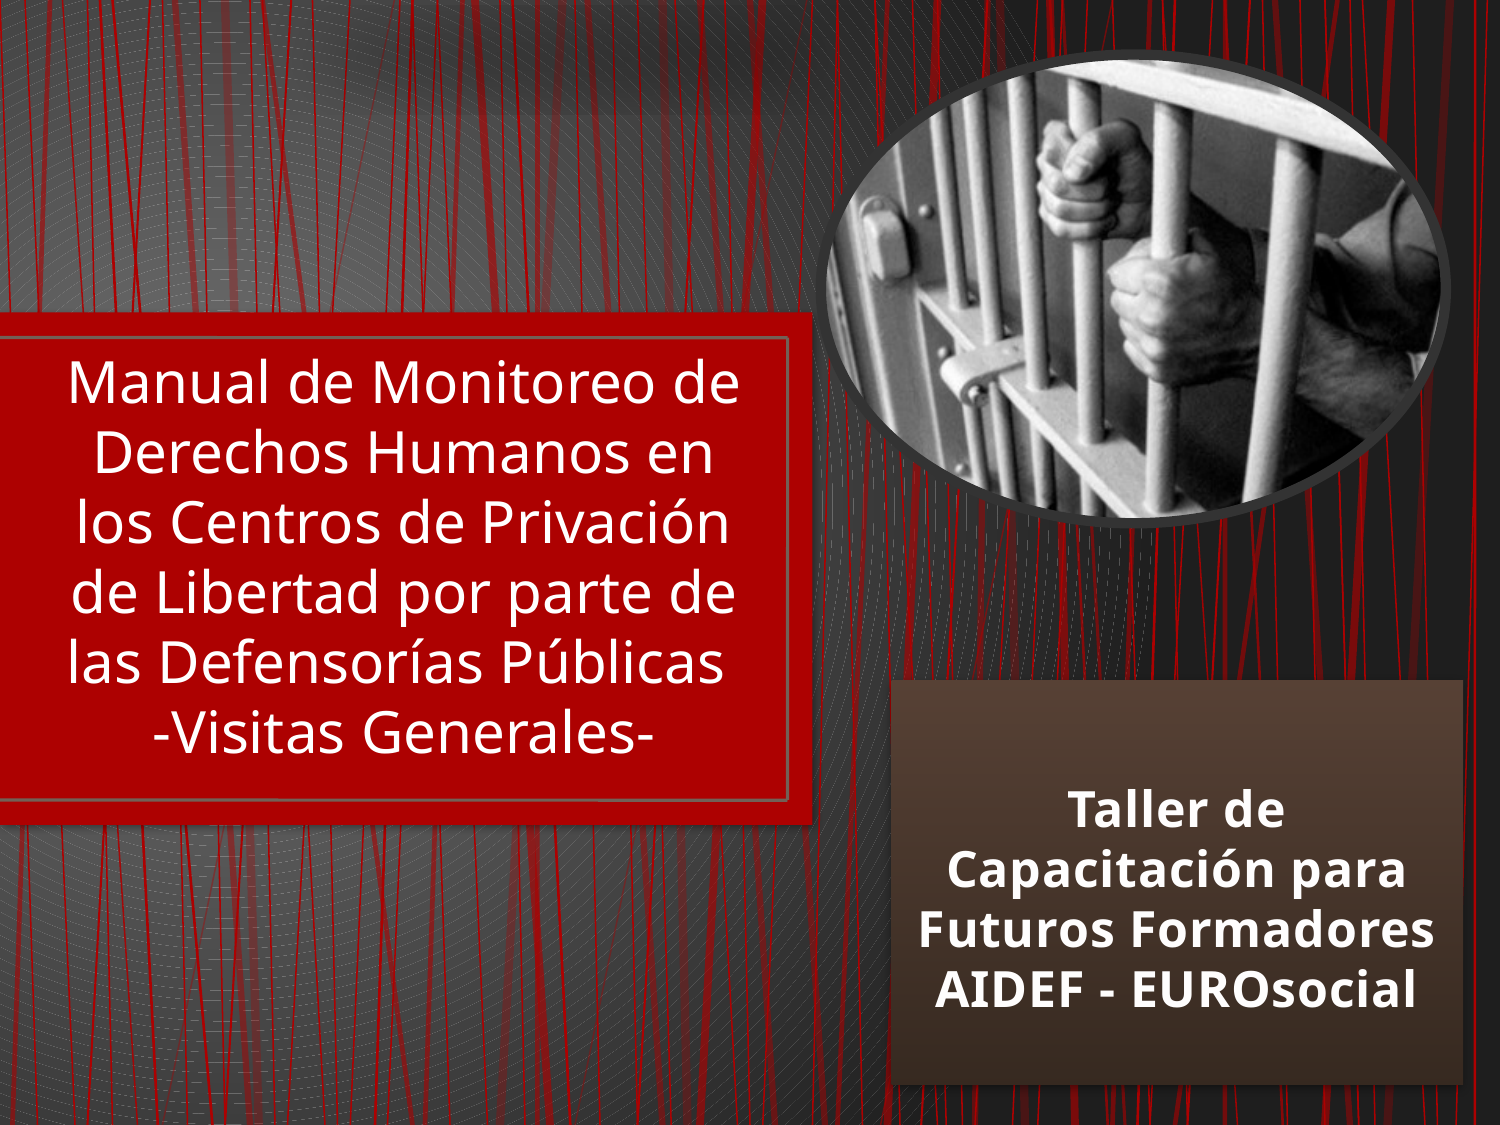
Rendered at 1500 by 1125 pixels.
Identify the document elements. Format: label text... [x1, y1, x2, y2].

picture [820, 54, 1447, 524]
title Taller de Capacitación para Futuros Formadores AIDEF - EUROsocial [891, 680, 1464, 1085]
subtitle Manual de Monitoreo de Derechos Humanos en los Centros de Privación de Libertad por parte de las Defensorías Públicas -Visitas Generales- [41, 338, 767, 797]
